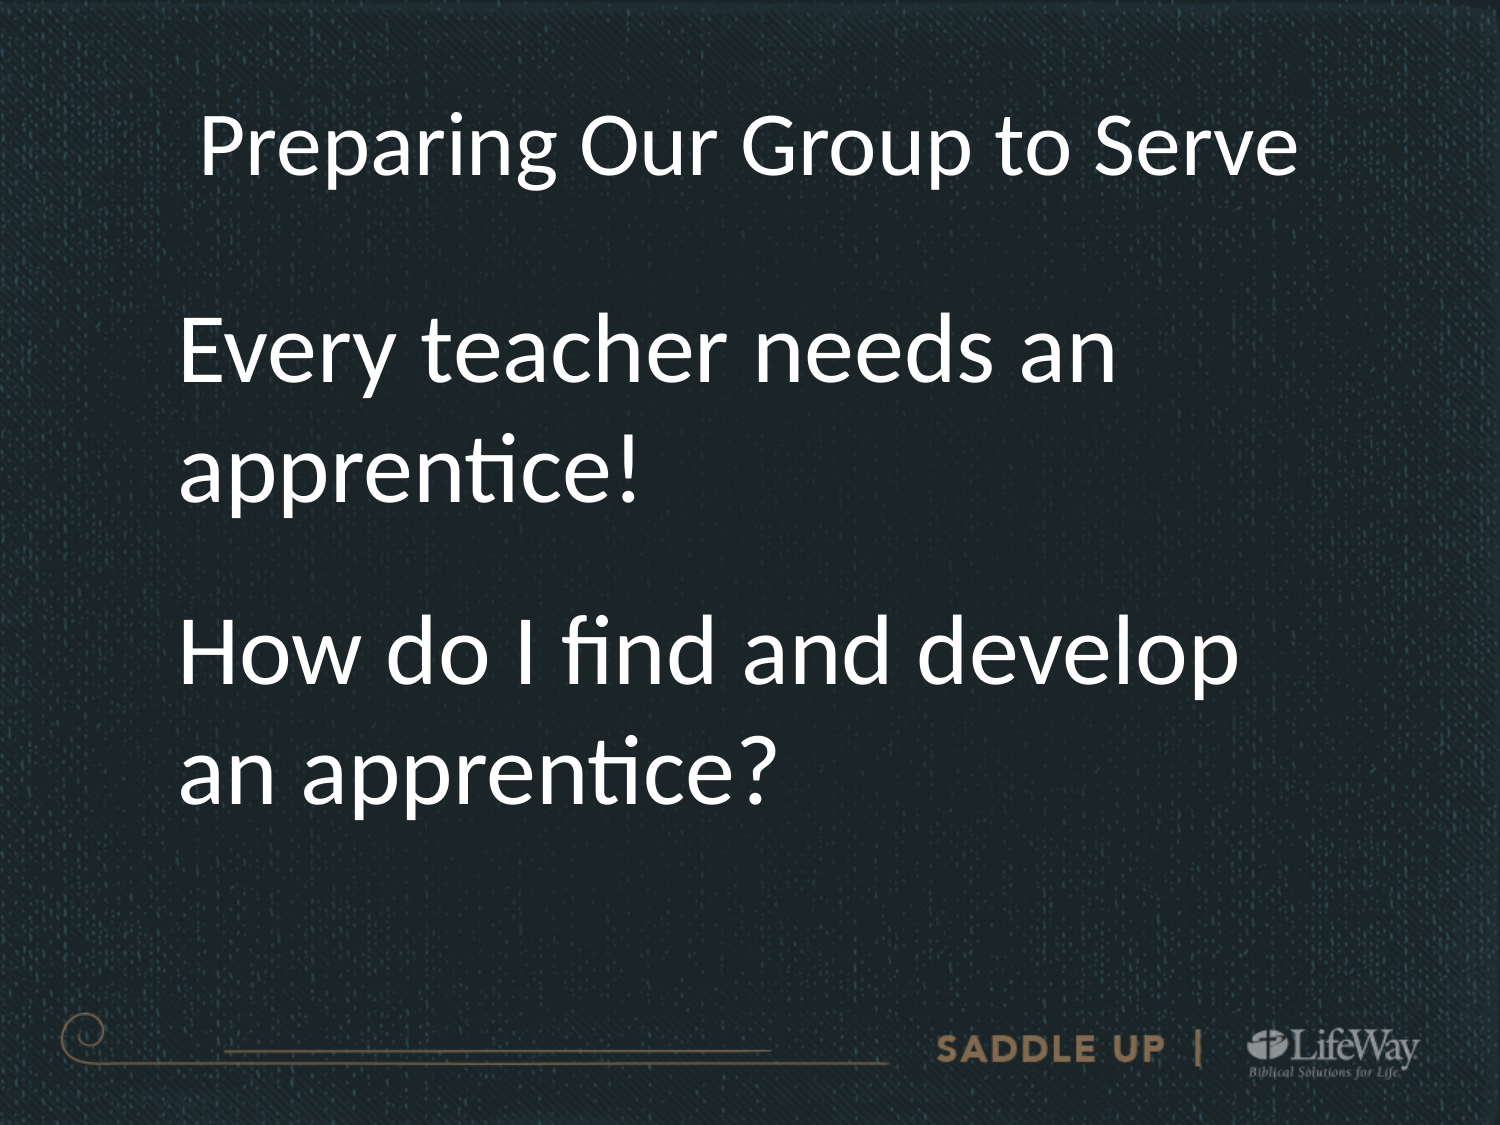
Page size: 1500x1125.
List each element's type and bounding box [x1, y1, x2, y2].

list [0, 0, 1500, 1125]
